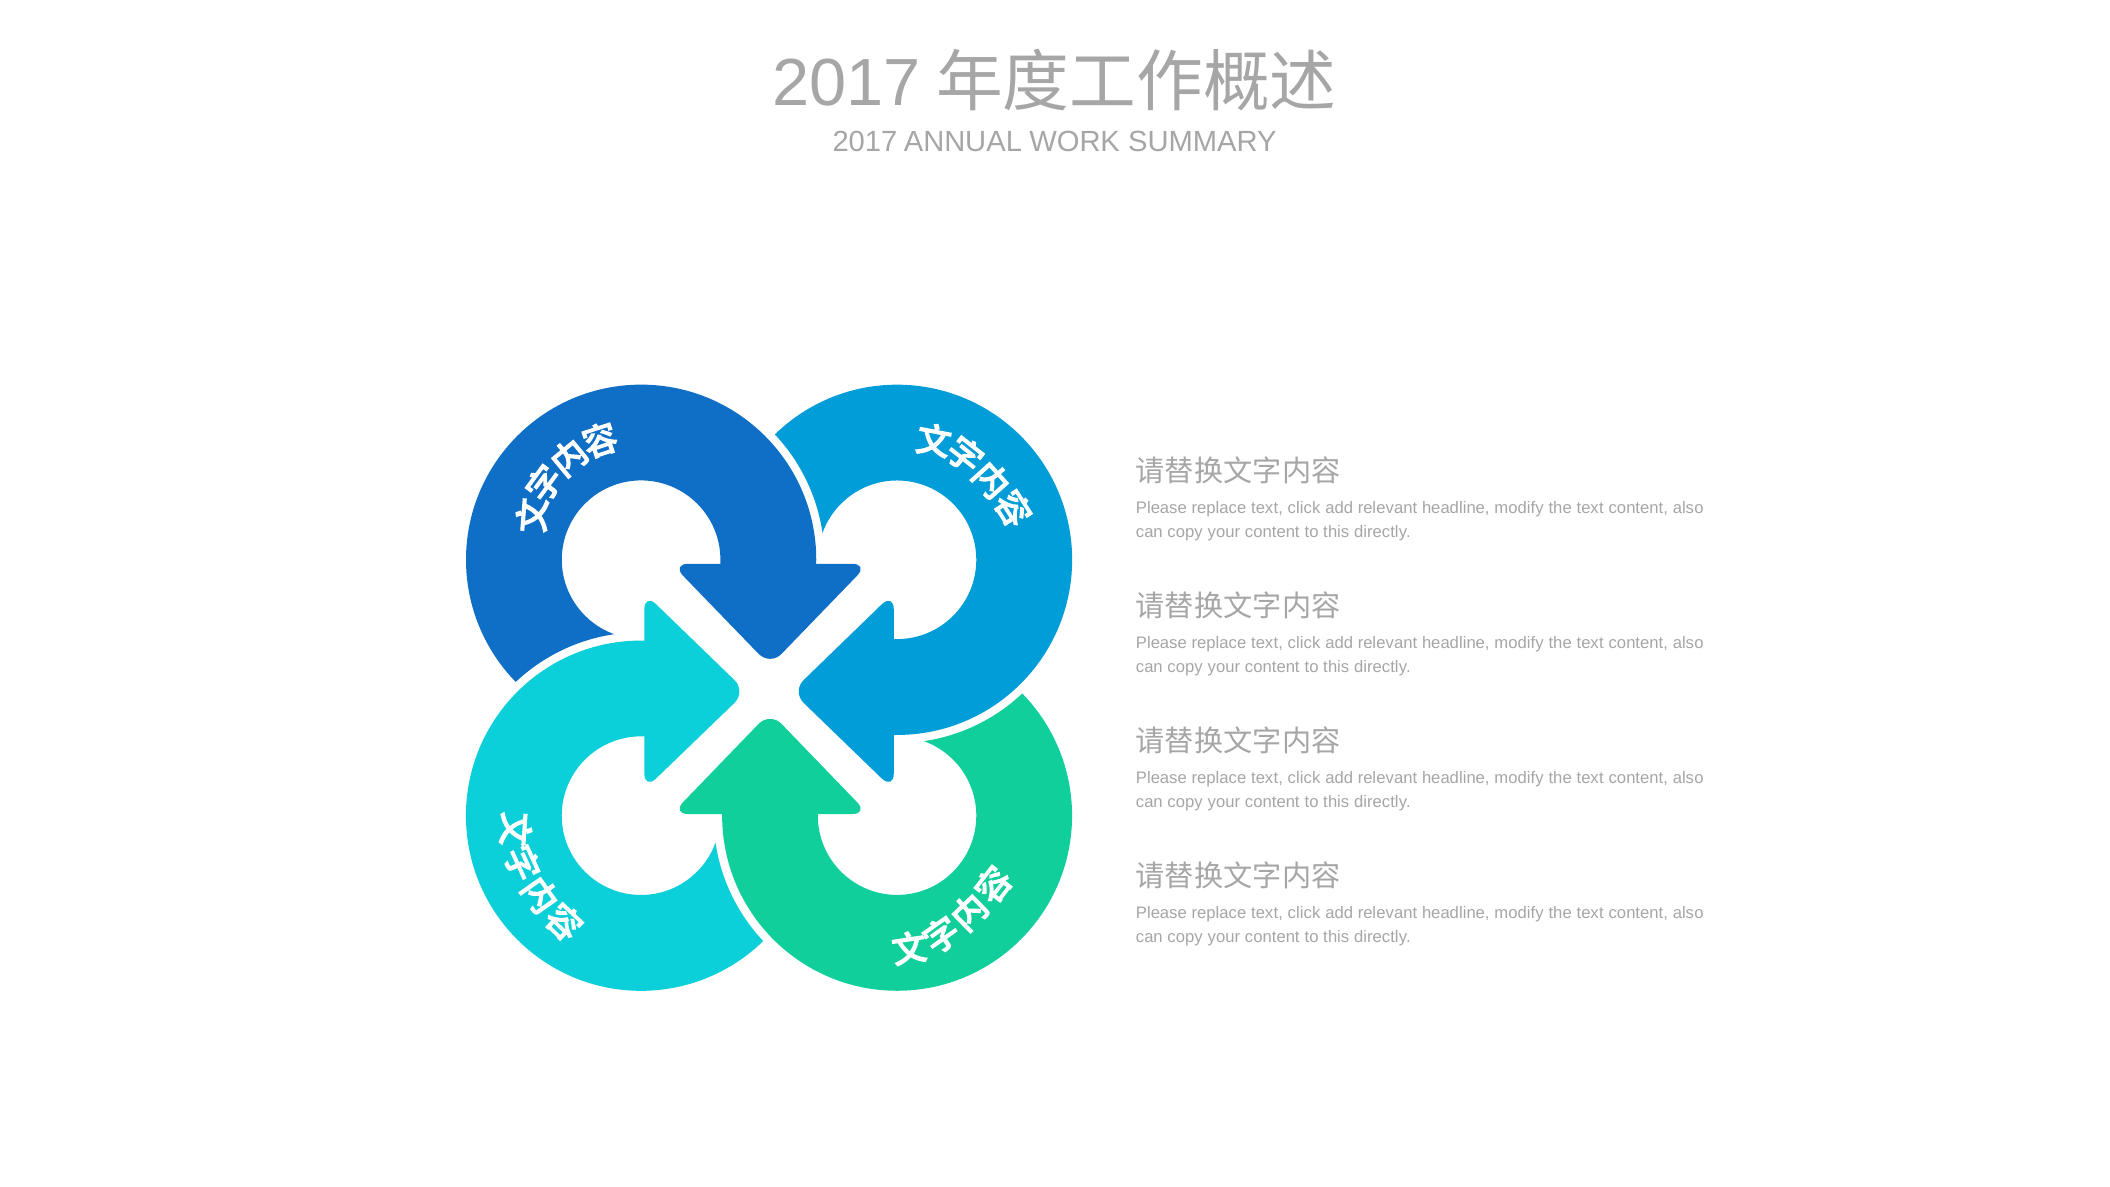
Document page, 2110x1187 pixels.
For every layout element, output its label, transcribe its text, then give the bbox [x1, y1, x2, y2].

text_box 2017年度工作概述 [730, 38, 1379, 119]
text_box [1135, 850, 1728, 945]
text_box 2017 ANNUAL WORK SUMMARY [824, 122, 1285, 158]
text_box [1135, 444, 1728, 539]
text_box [465, 384, 1073, 991]
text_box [1135, 580, 1728, 674]
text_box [1135, 715, 1728, 810]
